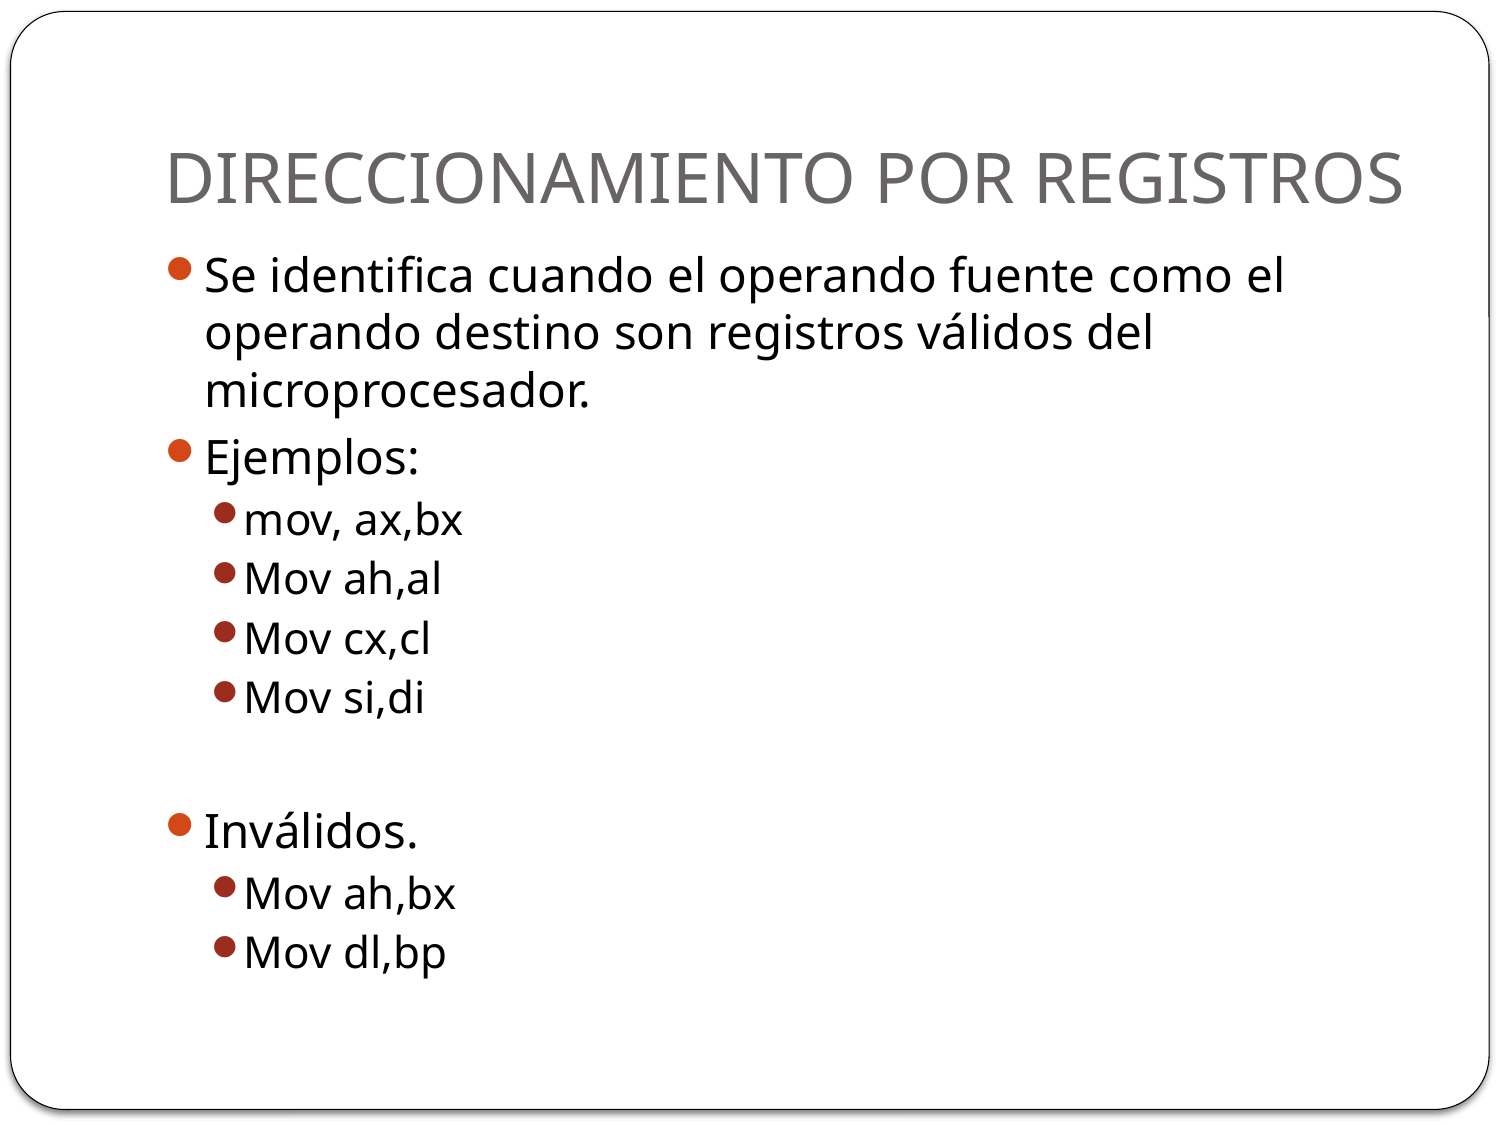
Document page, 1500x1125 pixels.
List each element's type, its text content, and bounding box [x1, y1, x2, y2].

title DIRECCIONAMIENTO POR REGISTROS [150, 45, 1425, 233]
list Se identifica cuando el operando fuente como el operando destino son registros válidos del microprocesador. Ejemplos: mov, ax,bx Mov ah,al Mov cx,cl Mov si,di Inválidos. Mov ah,bx Mov dl,bp [150, 237, 1425, 988]
